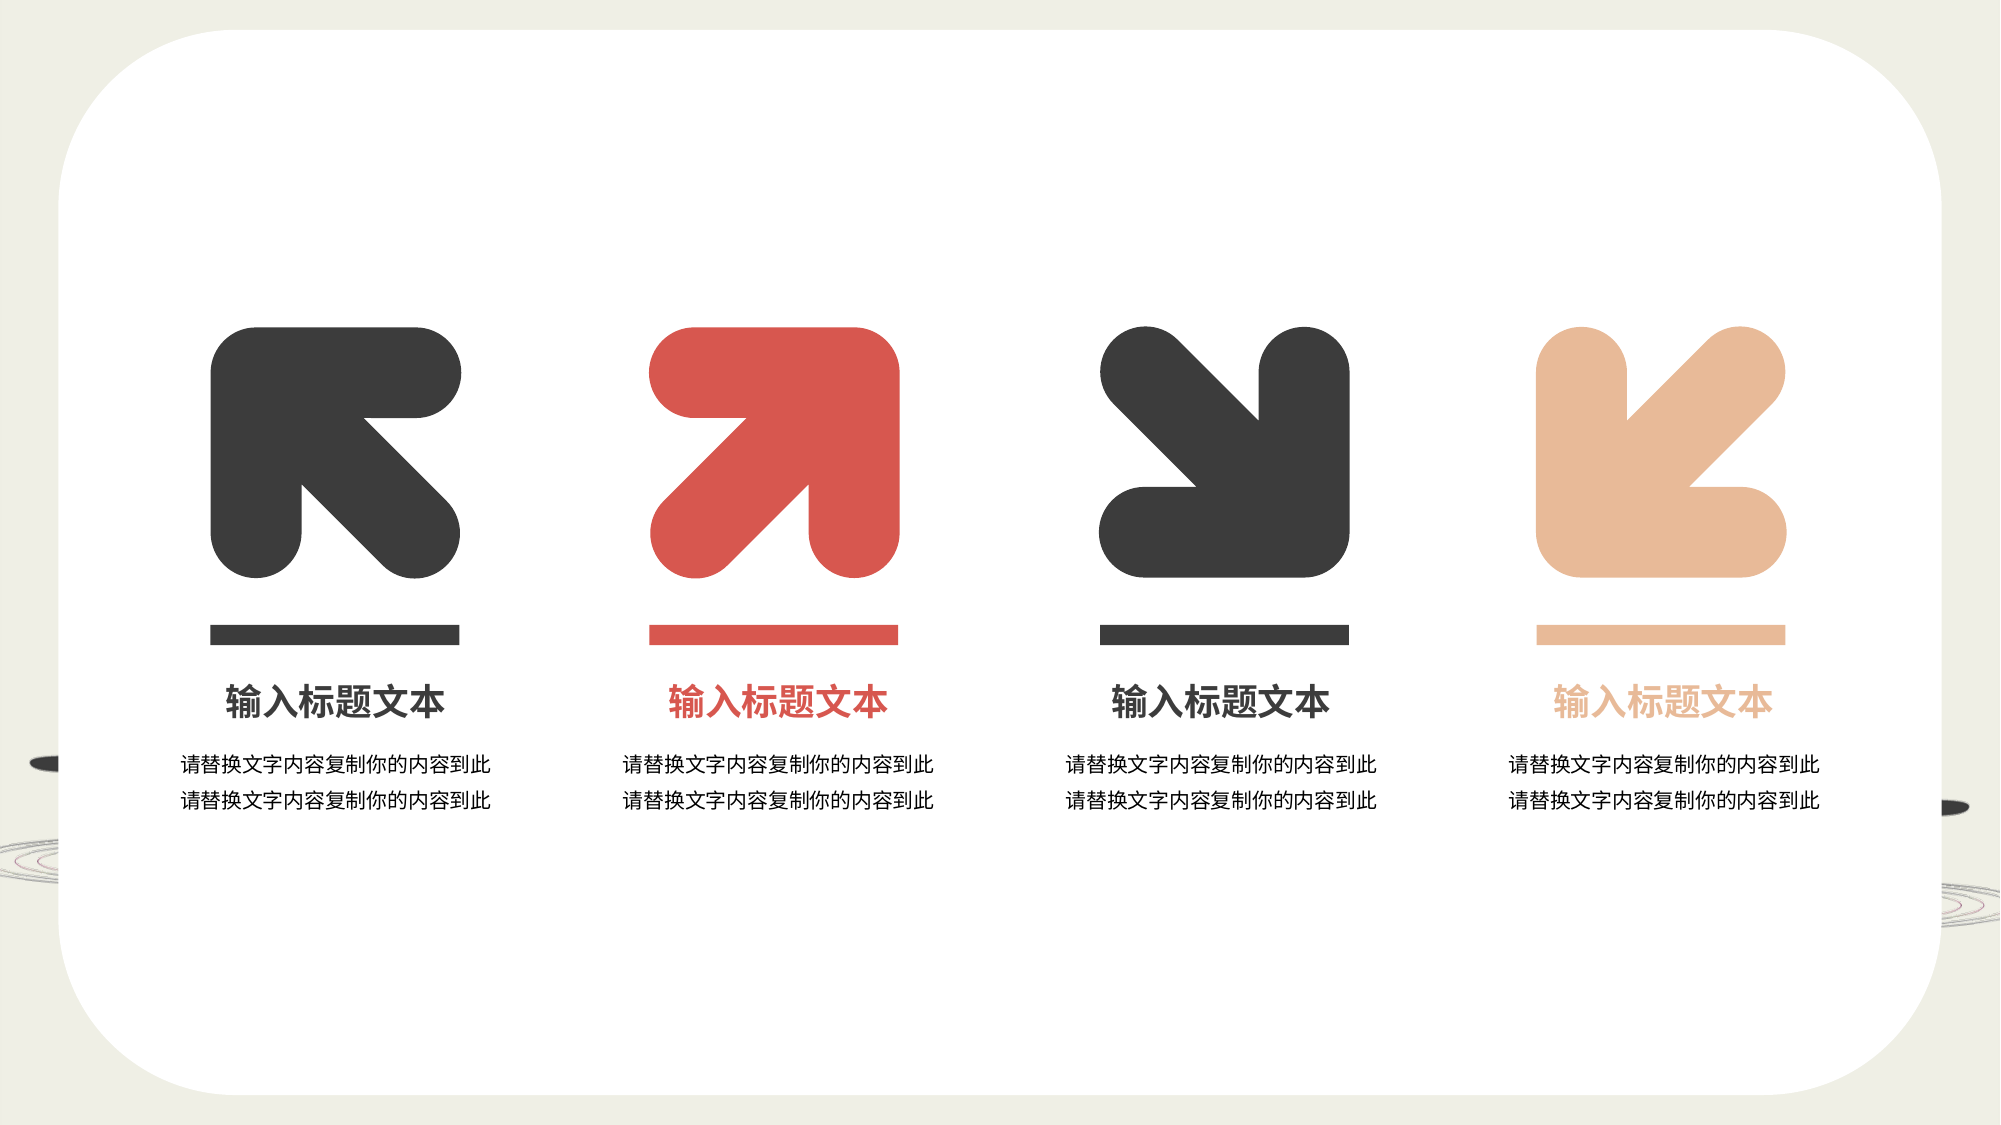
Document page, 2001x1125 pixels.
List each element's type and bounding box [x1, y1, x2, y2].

text_box [169, 294, 502, 830]
text_box [612, 294, 945, 830]
text_box [1498, 294, 1830, 830]
picture [0, 0, 2000, 1125]
text_box [1055, 294, 1388, 830]
